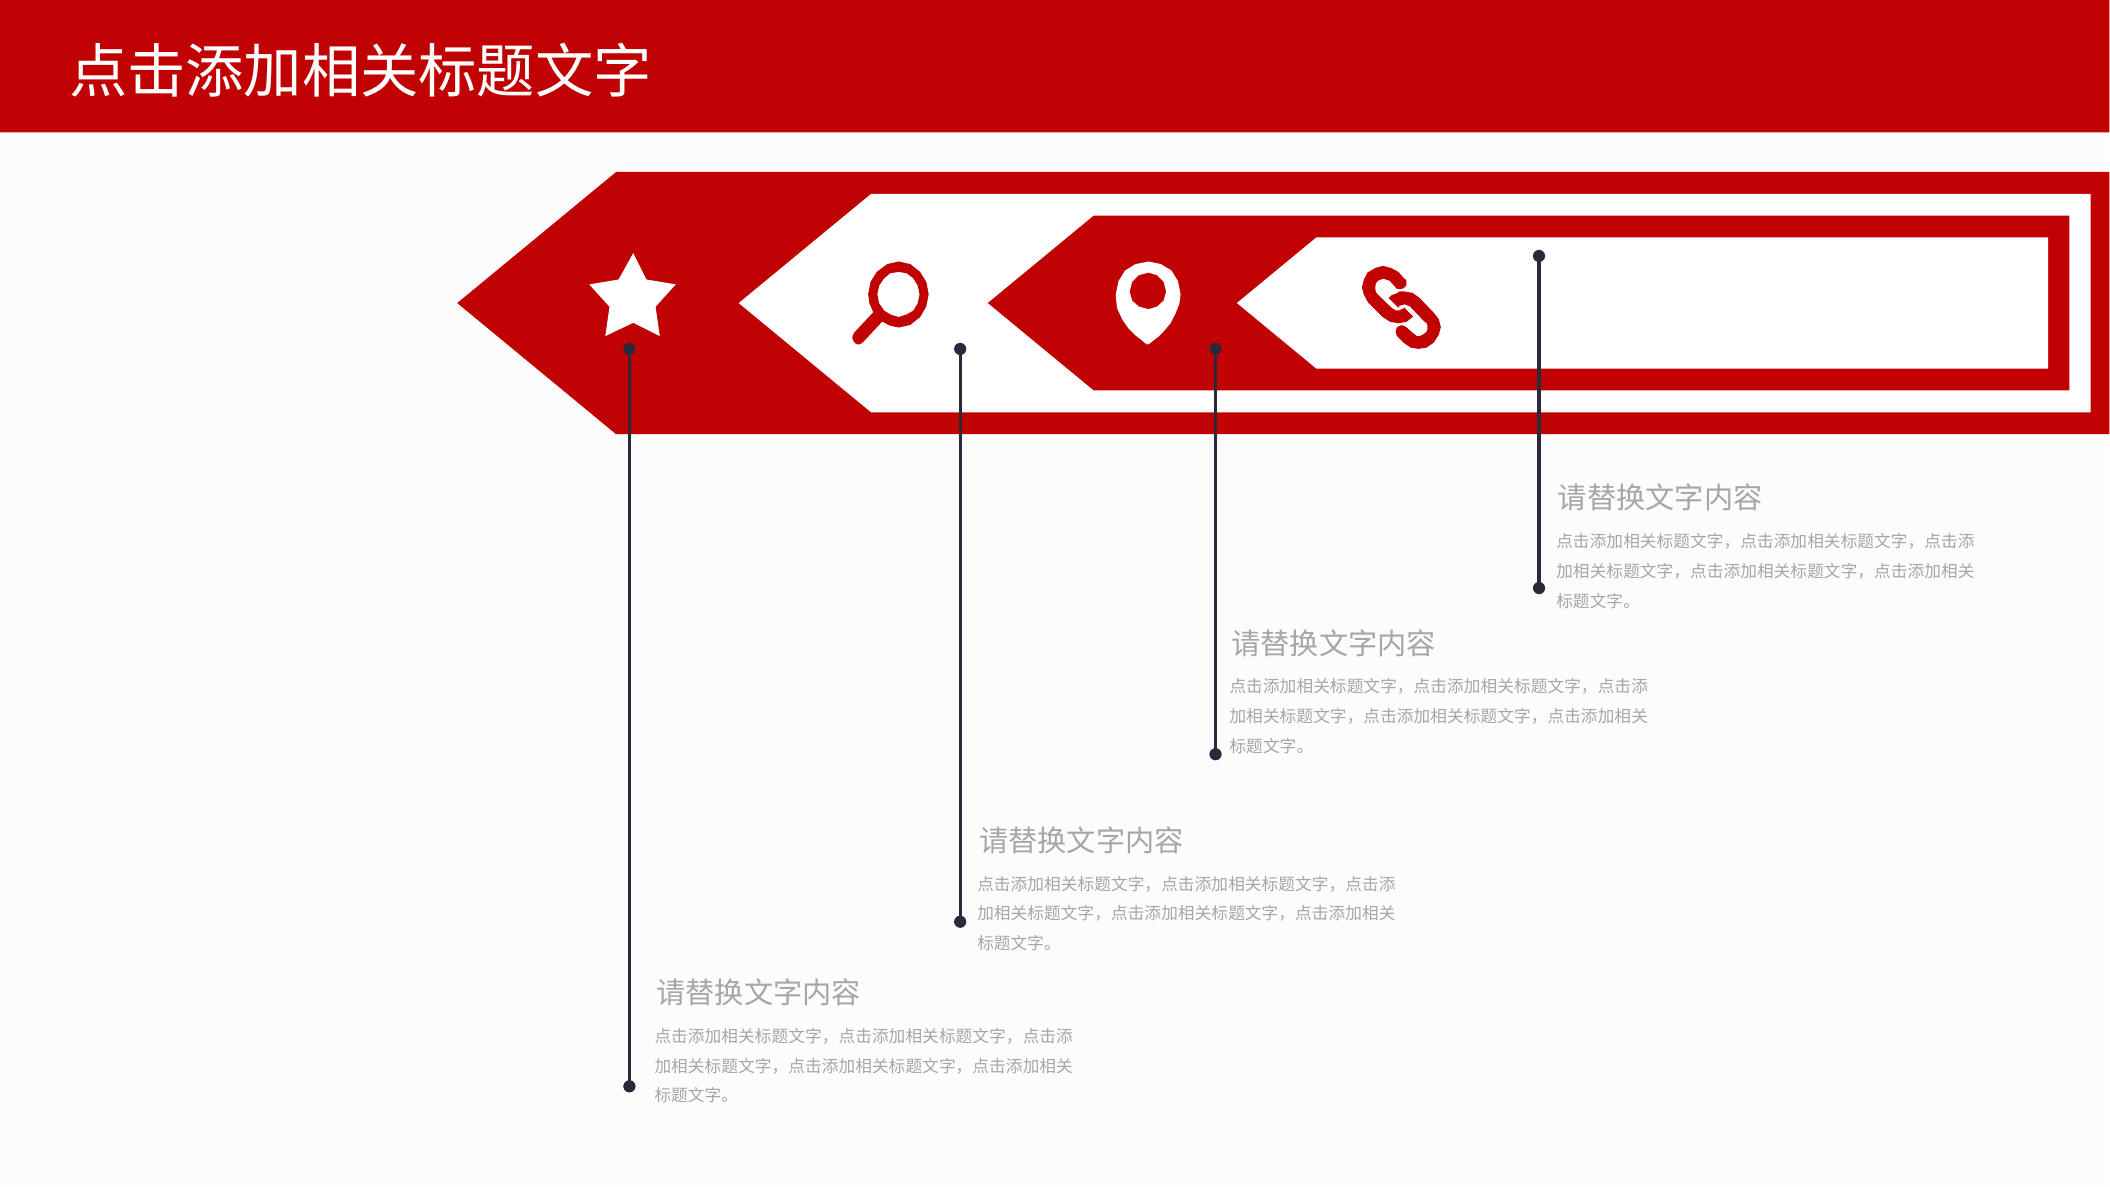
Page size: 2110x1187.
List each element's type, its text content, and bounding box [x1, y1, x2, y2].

text_box 请替换文字内容 [963, 806, 1362, 865]
text_box [737, 192, 2092, 414]
text_box 点击添加相关标题文字，点击添加相关标题文字，点击添加相关标题文字，点击添加相关标题文字，点击添加相关标题文字。 [1215, 659, 1665, 764]
text_box 请替换文字内容 [1542, 464, 1941, 523]
text_box 点击添加相关标题文字，点击添加相关标题文字，点击添加相关标题文字，点击添加相关标题文字，点击添加相关标题文字。 [1542, 513, 1992, 618]
text_box [852, 261, 929, 345]
text_box 点击添加相关标题文字，点击添加相关标题文字，点击添加相关标题文字，点击添加相关标题文字，点击添加相关标题文字。 [963, 856, 1413, 961]
text_box [1388, 291, 1441, 349]
text_box 请替换文字内容 [1216, 610, 1615, 668]
text_box [1235, 236, 2050, 370]
text_box 点击添加相关标题文字 [54, 26, 667, 112]
text_box [986, 214, 2071, 392]
text_box 请替换文字内容 [640, 959, 1040, 1017]
text_box [455, 170, 2110, 436]
text_box [1115, 261, 1181, 345]
text_box 点击添加相关标题文字，点击添加相关标题文字，点击添加相关标题文字，点击添加相关标题文字，点击添加相关标题文字。 [640, 1008, 1090, 1113]
text_box [589, 253, 676, 337]
text_box [1361, 265, 1414, 324]
